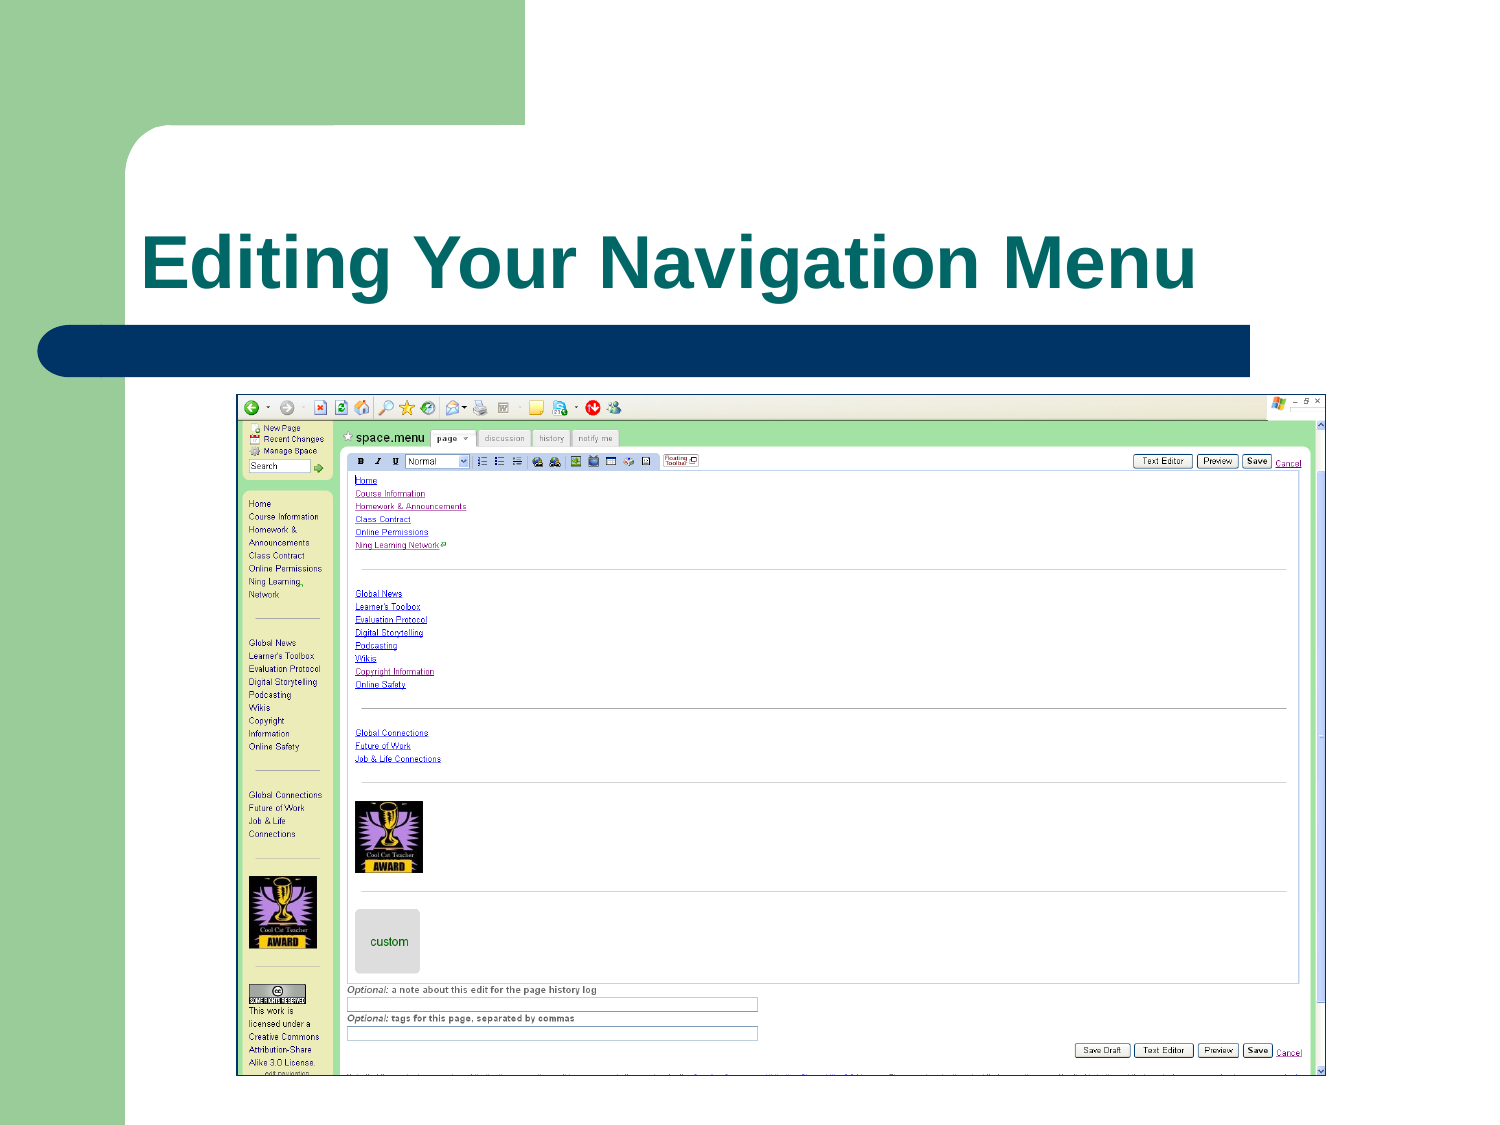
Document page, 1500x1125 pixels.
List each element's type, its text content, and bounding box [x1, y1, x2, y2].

title Editing Your Navigation Menu [124, 124, 1426, 313]
picture [237, 395, 1326, 1076]
